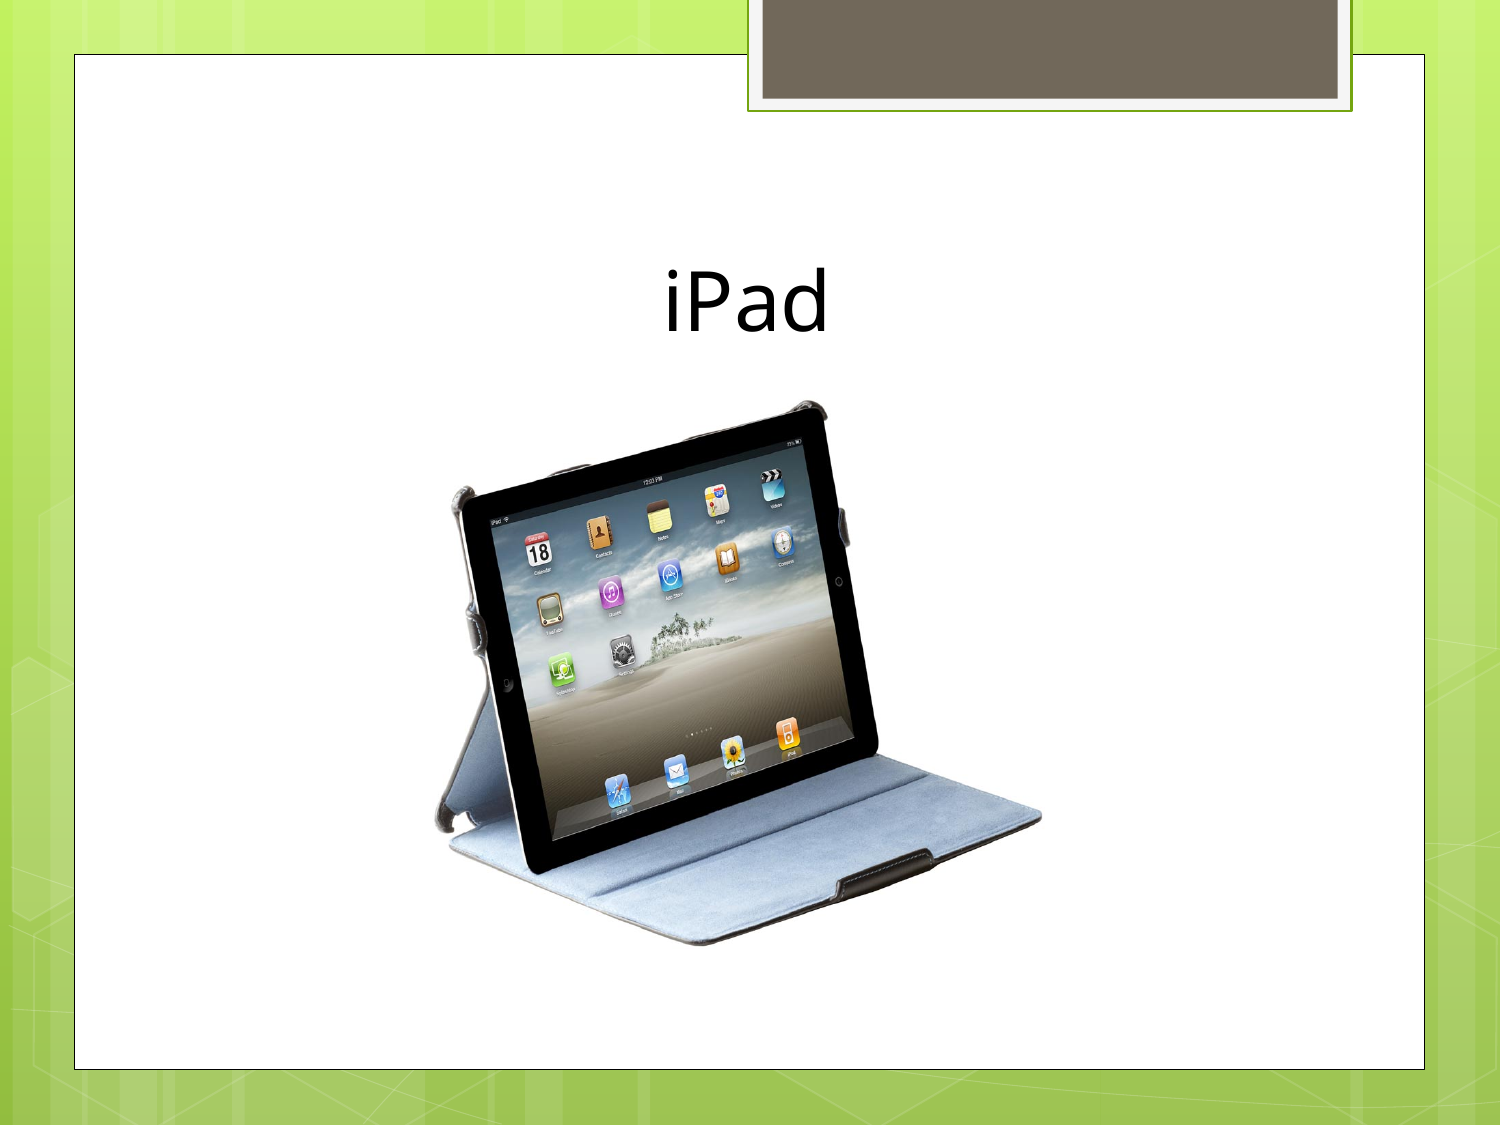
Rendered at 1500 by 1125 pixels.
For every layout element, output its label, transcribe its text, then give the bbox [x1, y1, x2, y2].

title iPad [171, 168, 1324, 357]
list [377, 380, 1077, 957]
